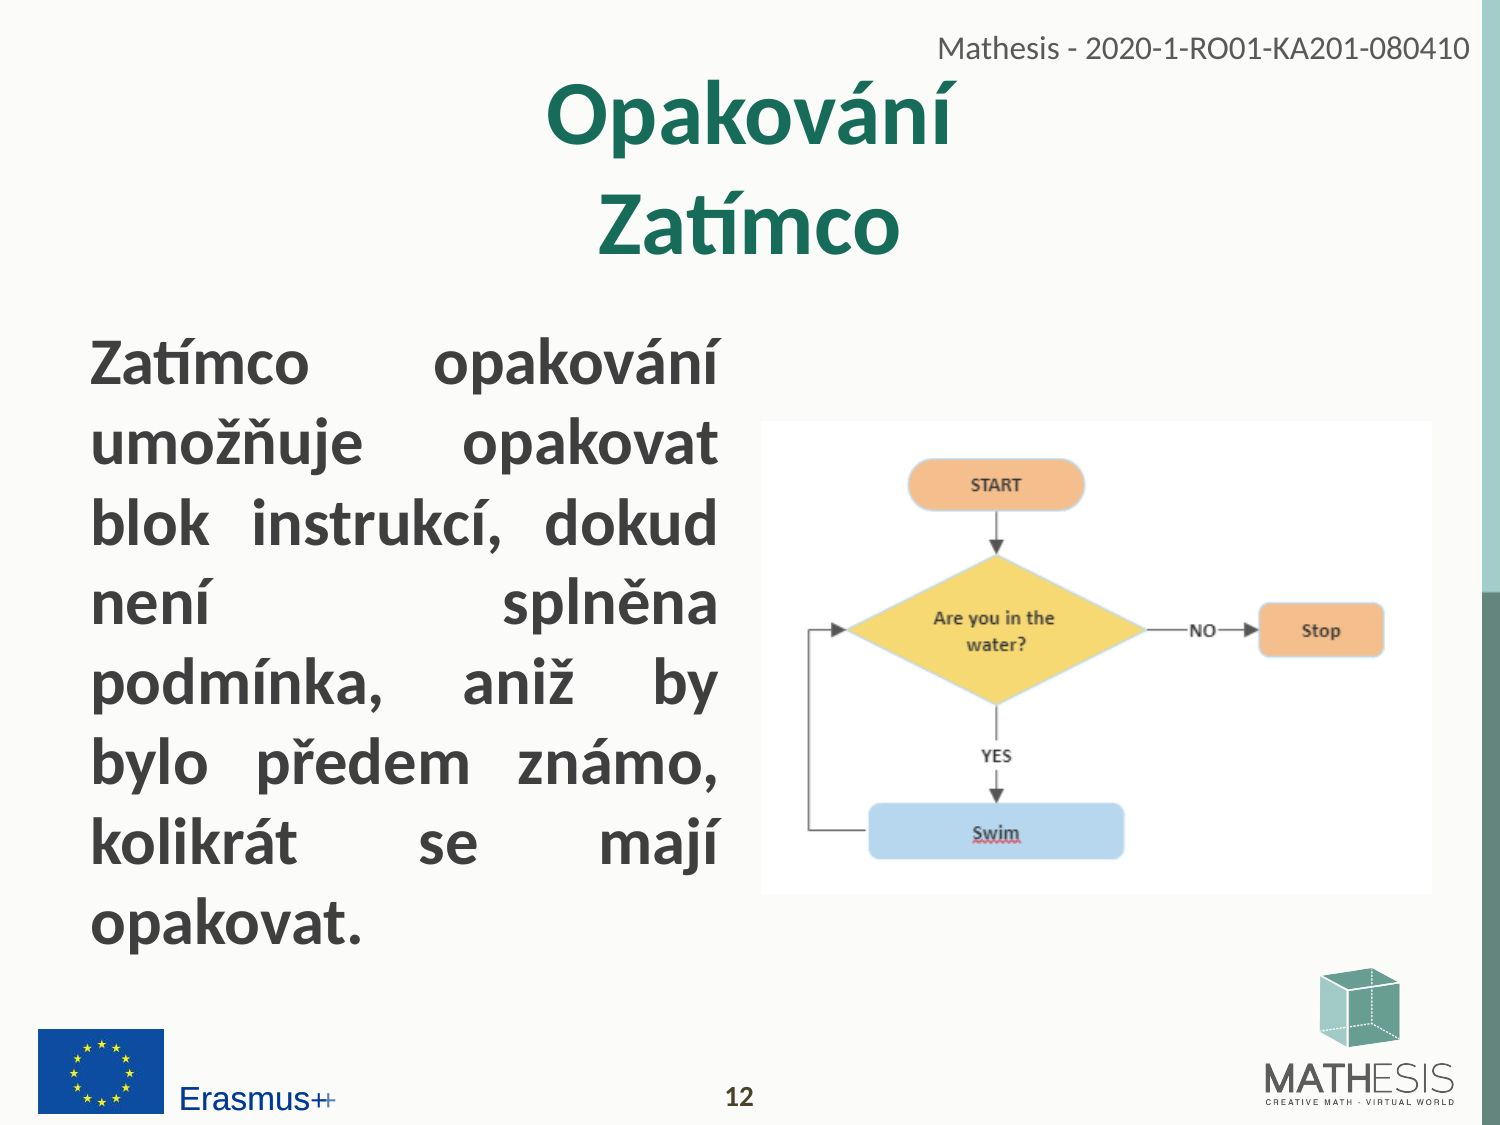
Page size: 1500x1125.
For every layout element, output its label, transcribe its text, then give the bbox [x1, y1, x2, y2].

picture [761, 421, 1433, 894]
list Zatímco opakování umožňuje opakovat blok instrukcí, dokud není splněna podmínka, aniž by bylo předem známo, kolikrát se mají opakovat. [75, 310, 735, 1005]
title Opakování Zatímco [75, 45, 1425, 233]
picture [38, 1029, 164, 1114]
